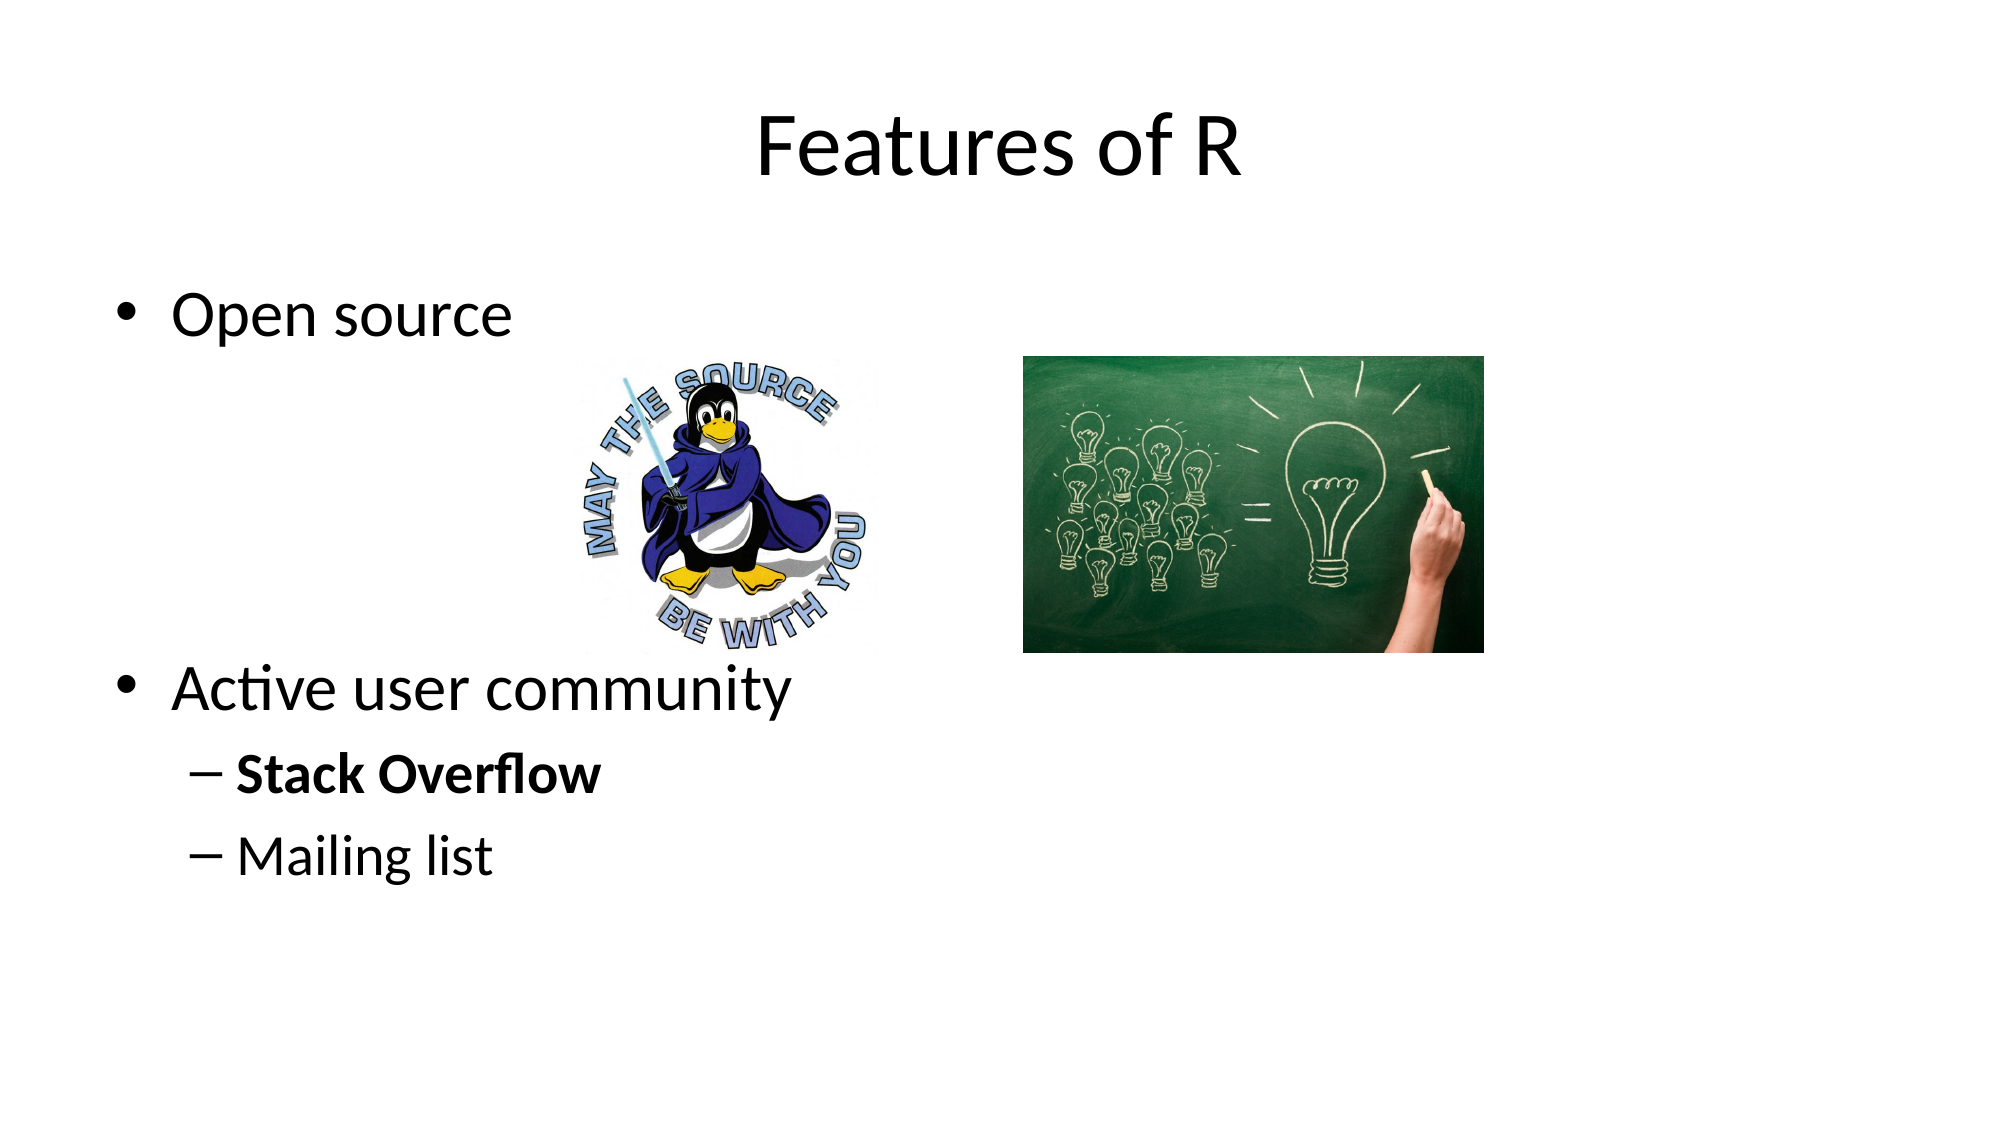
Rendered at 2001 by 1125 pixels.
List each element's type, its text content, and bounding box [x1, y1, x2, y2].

picture [1023, 356, 1485, 653]
picture [574, 358, 878, 654]
list Open source Active user community Stack Overflow Mailing list [99, 262, 1900, 1005]
title Features of R [99, 45, 1900, 233]
